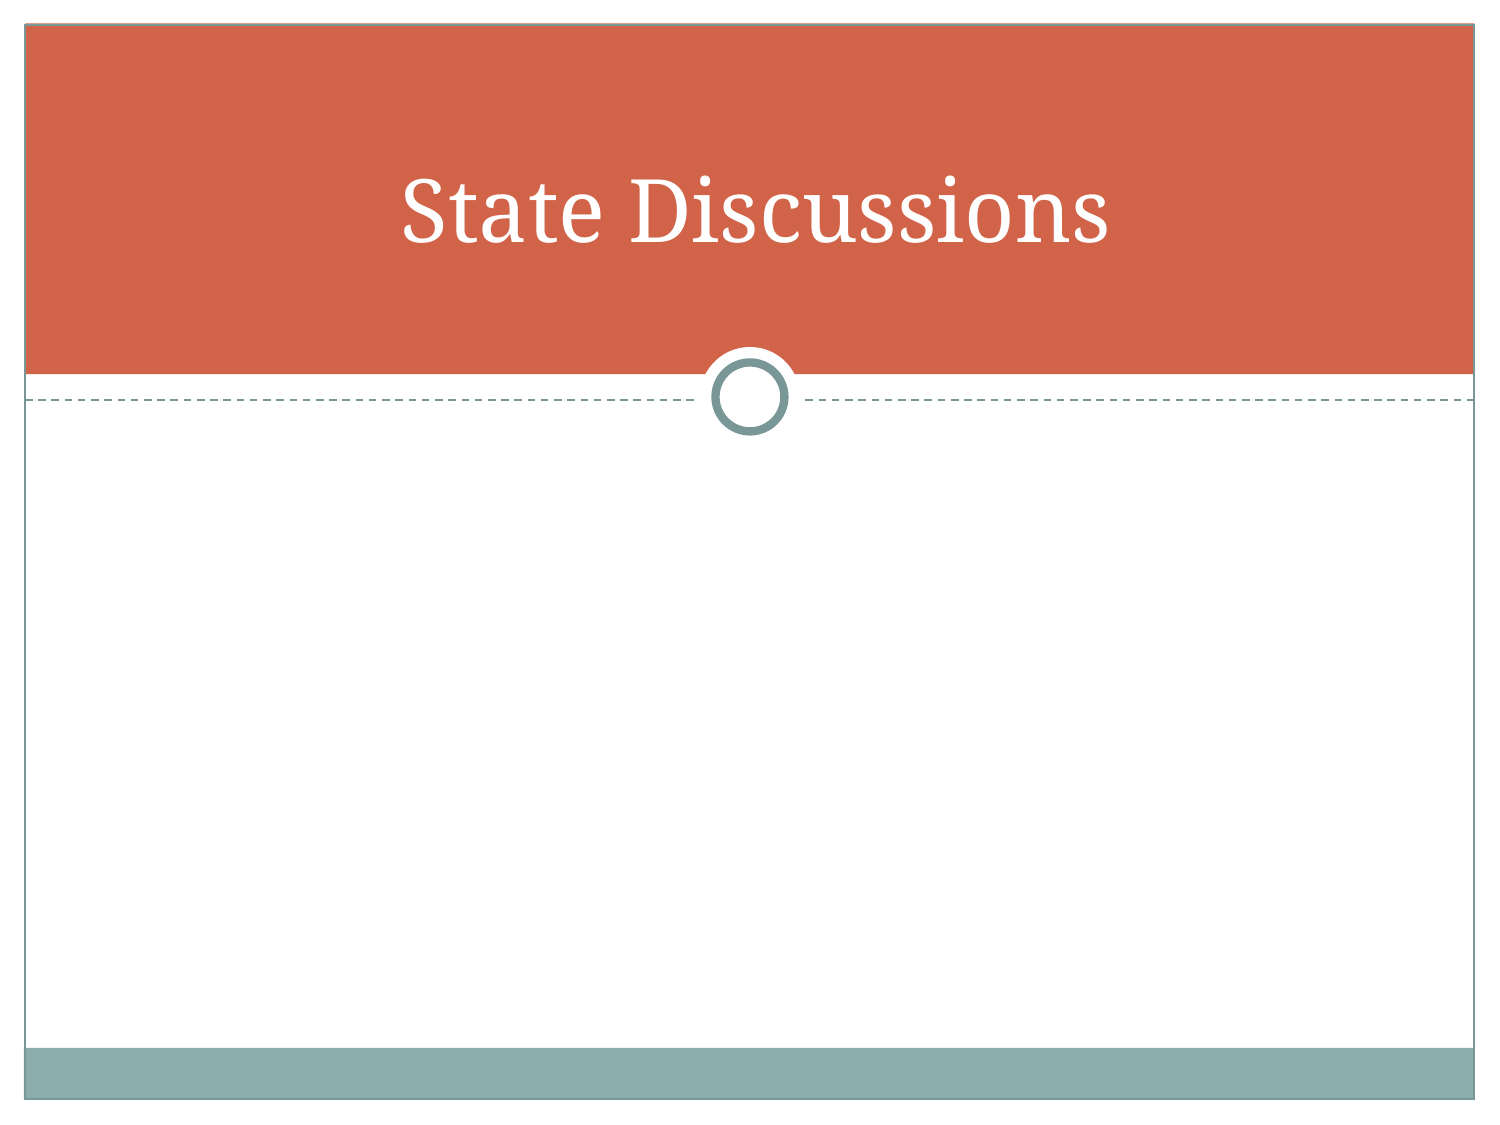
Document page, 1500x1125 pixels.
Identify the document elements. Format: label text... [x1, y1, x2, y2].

title State Discussions [118, 24, 1394, 275]
